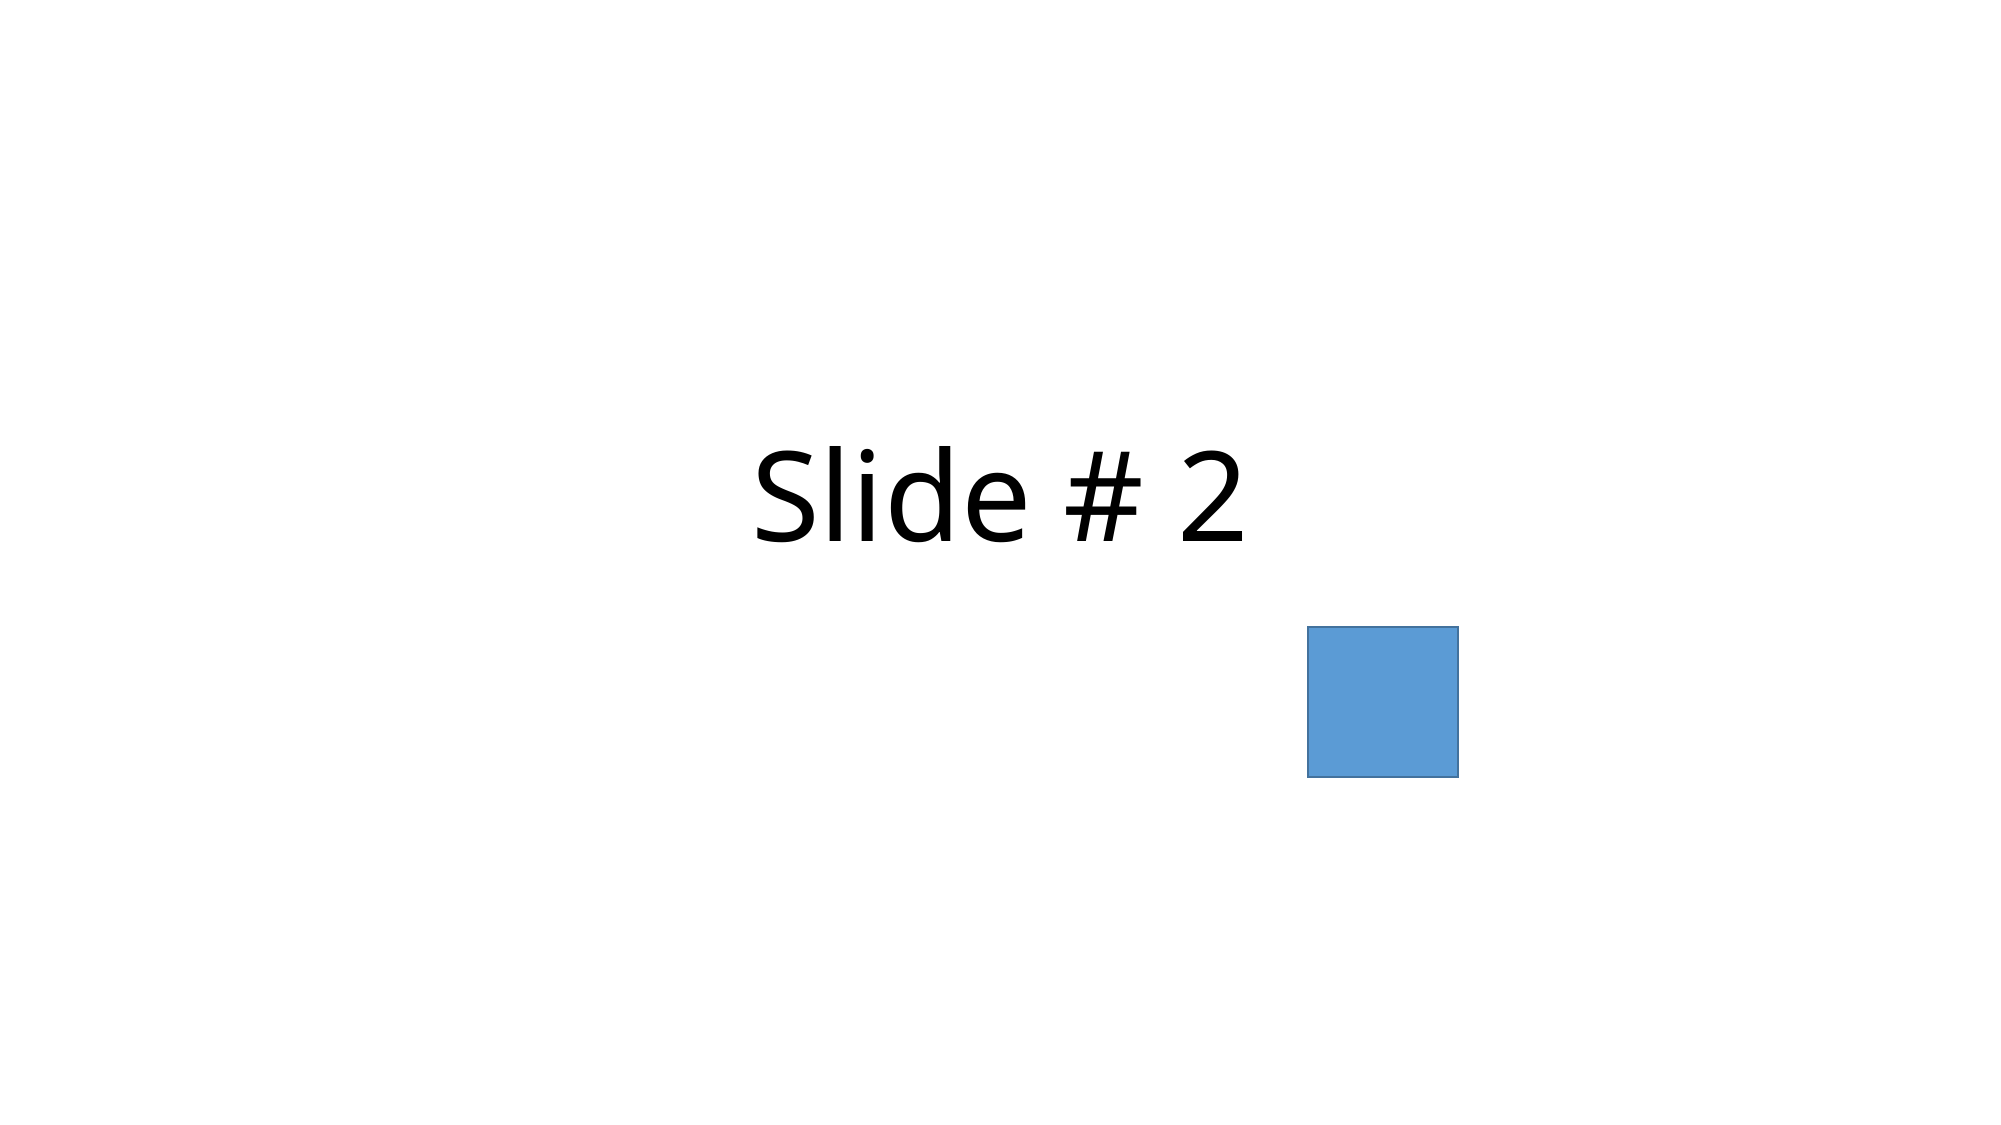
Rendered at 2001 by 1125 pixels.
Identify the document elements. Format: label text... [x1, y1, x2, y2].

title Slide # 2 [249, 184, 1750, 576]
text_box [1307, 626, 1459, 778]
